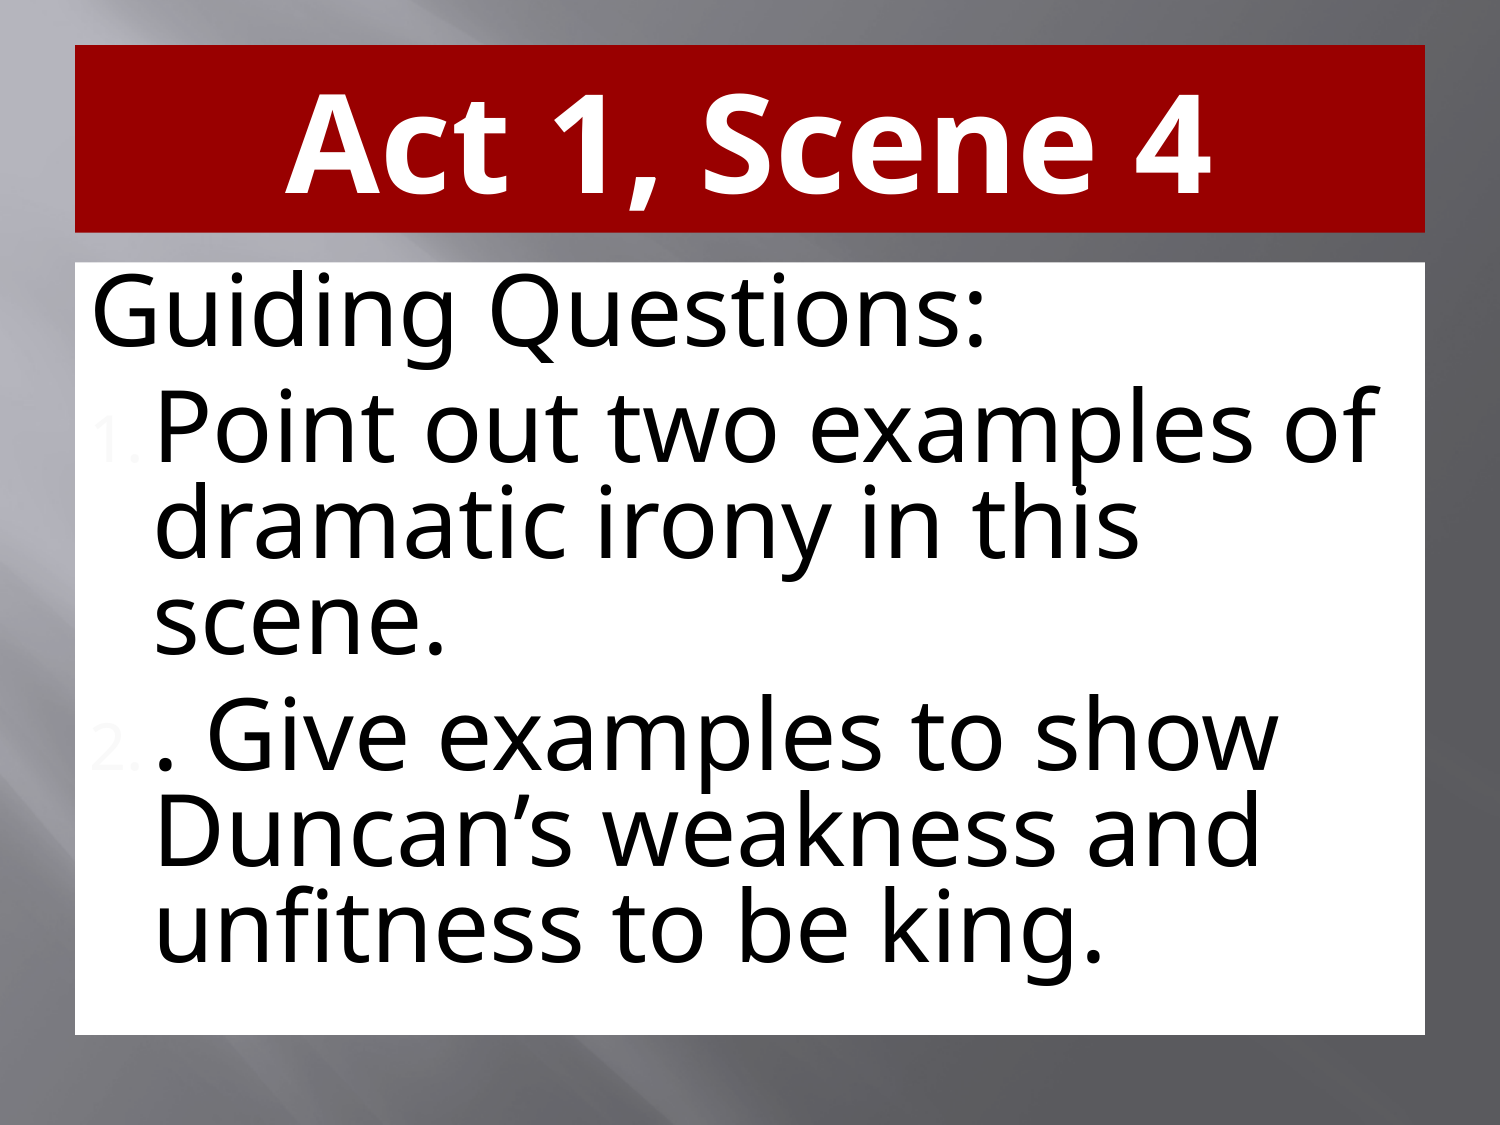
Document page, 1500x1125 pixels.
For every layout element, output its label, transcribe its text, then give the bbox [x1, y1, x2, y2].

list Guiding Questions: Point out two examples of dramatic irony in this scene. . Give examples to show Duncan’s weakness and unfitness to be king. [75, 262, 1425, 1035]
title Act 1, Scene 4 [75, 45, 1425, 233]
